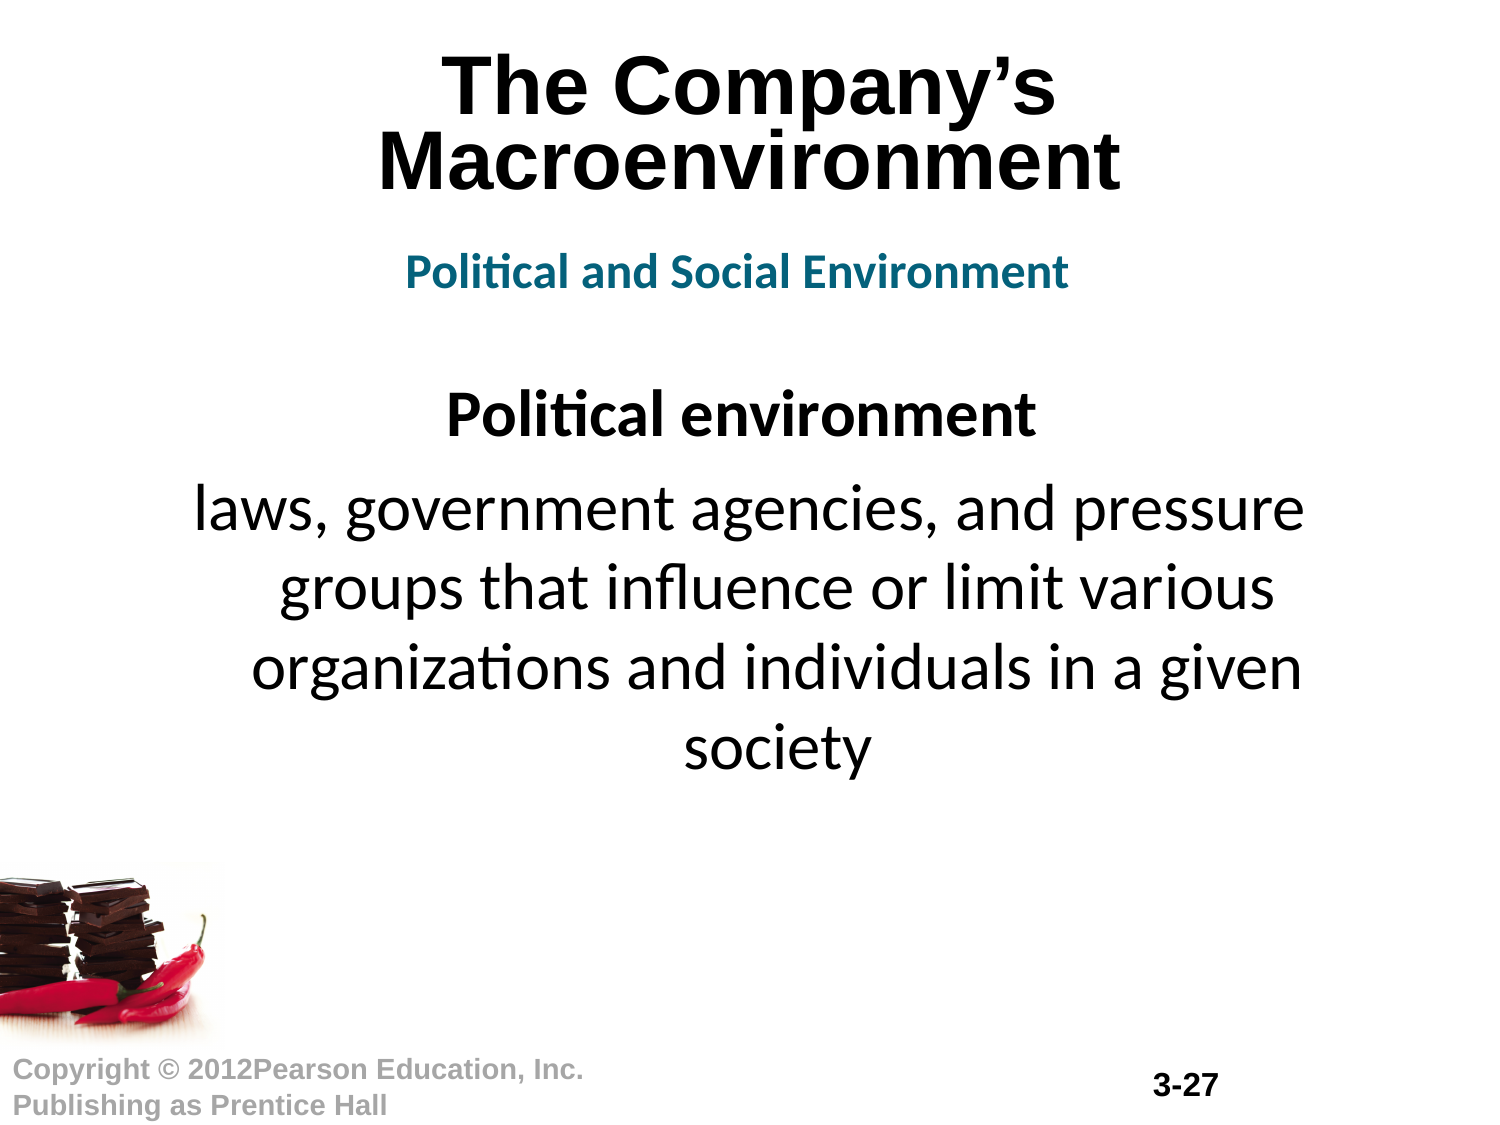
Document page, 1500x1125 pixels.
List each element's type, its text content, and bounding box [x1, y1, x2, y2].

picture [0, 862, 225, 1050]
list Political and Social Environment [149, 237, 1326, 301]
list Political environment laws, government agencies, and pressure groups that influence or limit various organizations and individuals in a given society [112, 362, 1388, 1038]
title The Company’s Macroenvironment [112, 37, 1388, 226]
